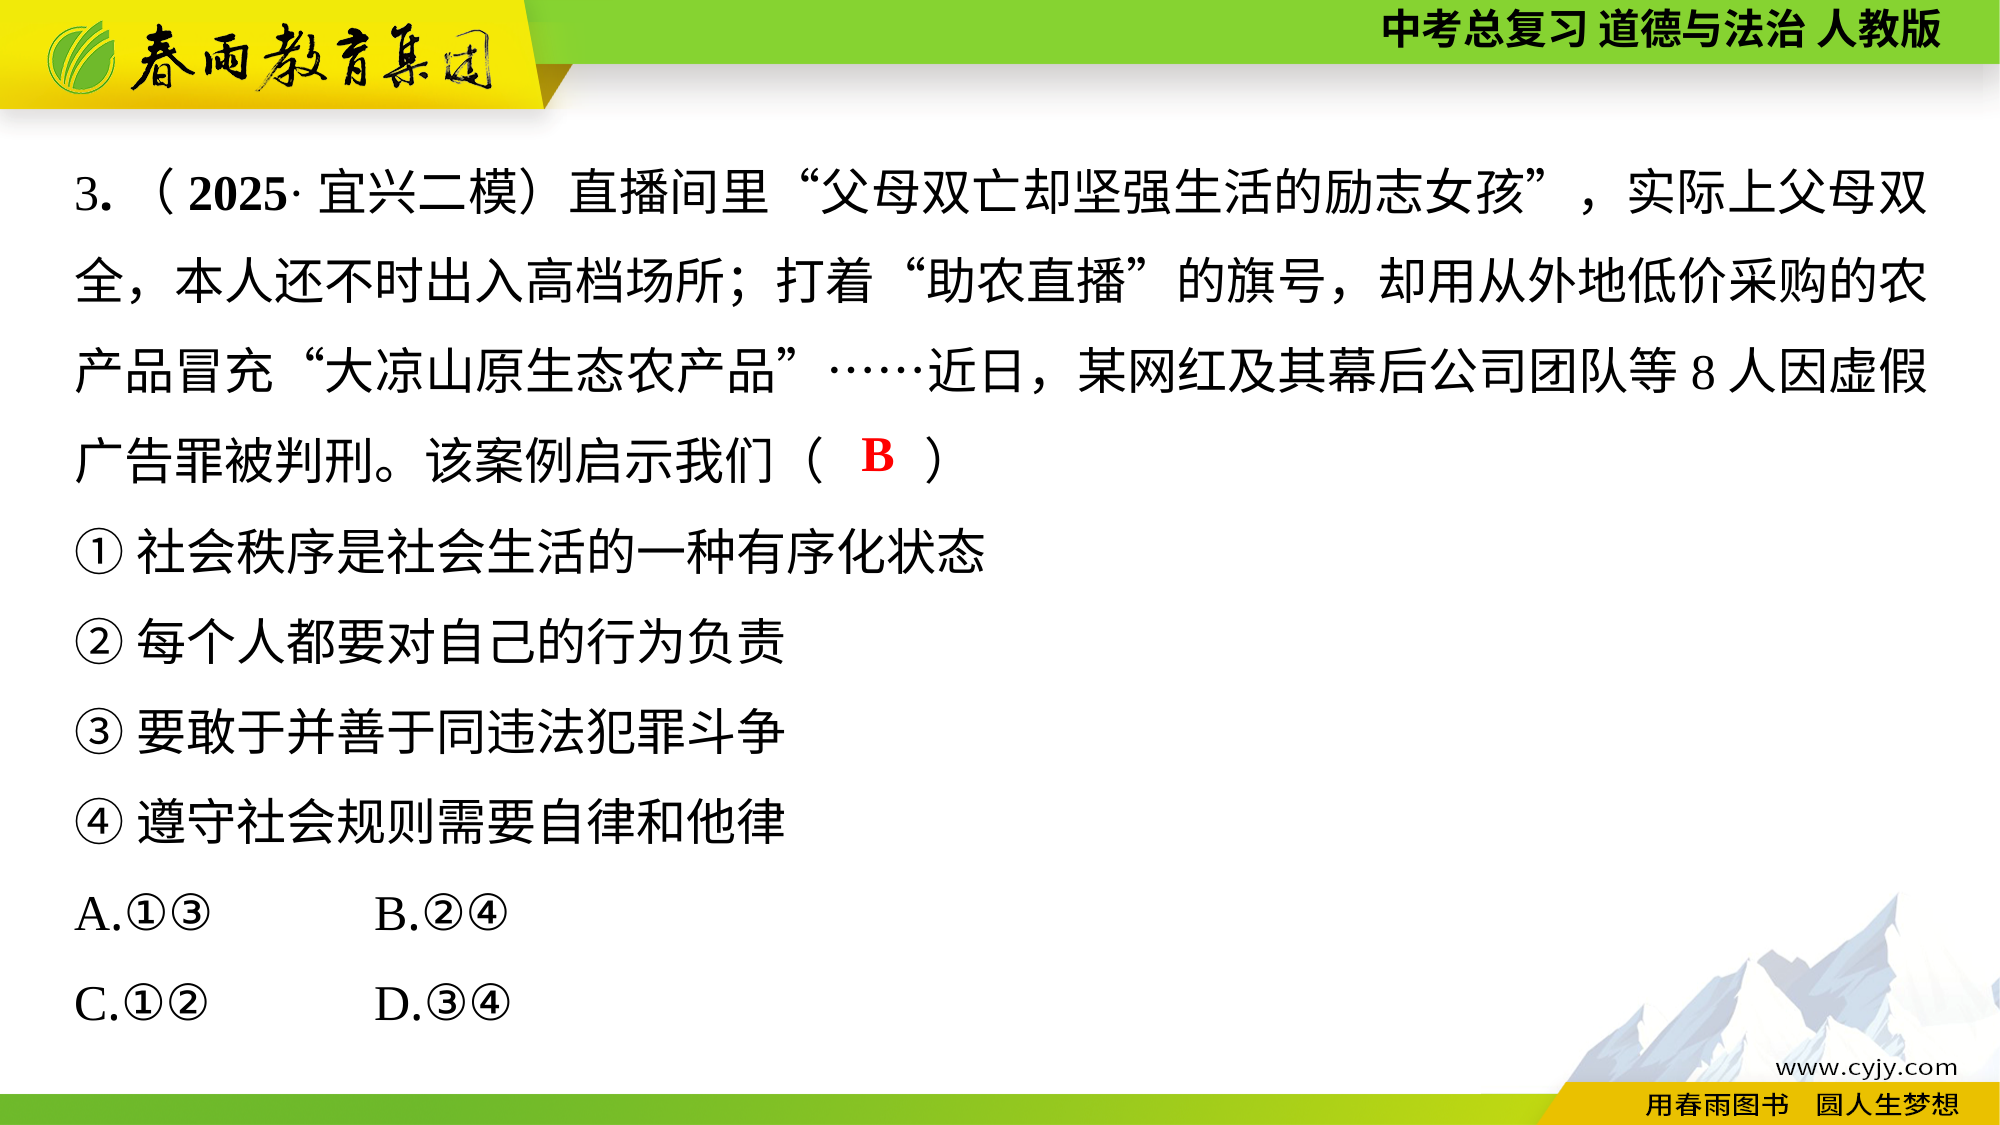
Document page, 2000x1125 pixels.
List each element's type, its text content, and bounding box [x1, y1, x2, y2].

text_box B [846, 414, 910, 490]
list 3.（2025·宜兴二模）直播间里“父母双亡却坚强生活的励志女孩”，实际上父母双全，本人还不时出入高档场所；打着“助农直播”的旗号，却用从外地低价采购的农产品冒充“大凉山原生态农产品”……近日，某网红及其幕后公司团队等8人因虚假广告罪被判刑。该案例启示我们（ ） ①社会秩序是社会生活的一种有序化状态 ②每个人都要对自己的行为负责 ③要敢于并善于同违法犯罪斗争 ④遵守社会规则需要自律和他律 A.①③ B.②④ C.①② D.③④ [59, 122, 1944, 1035]
picture [0, 0, 2000, 1125]
